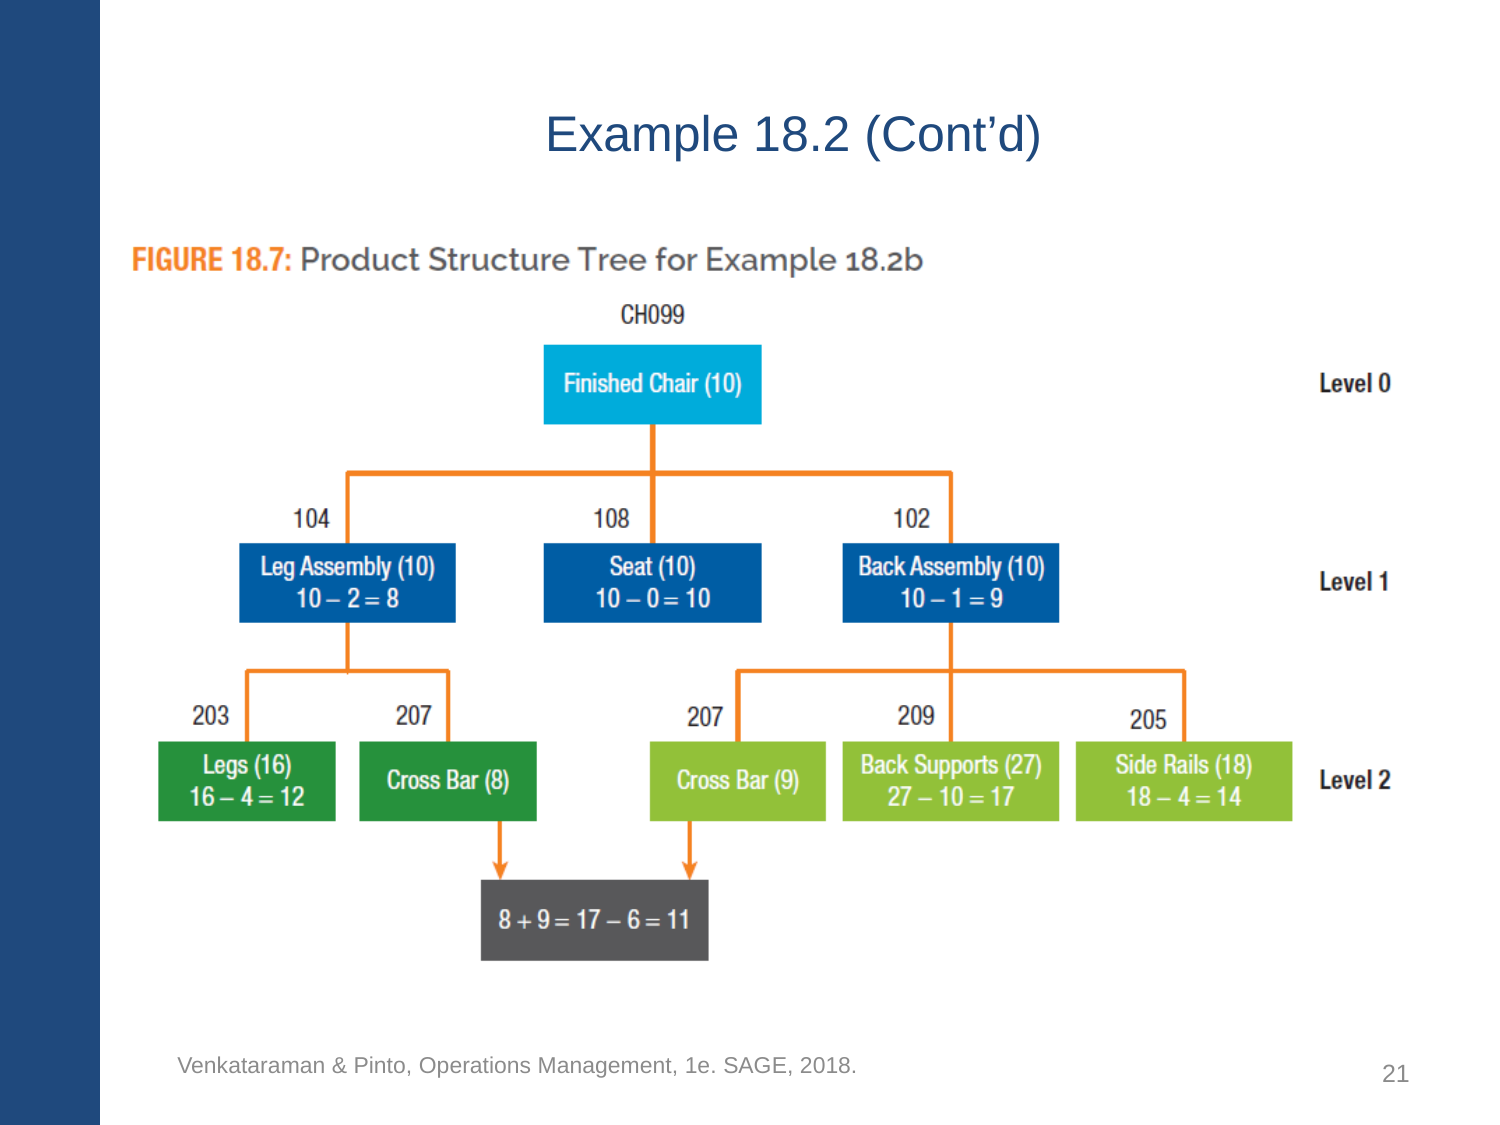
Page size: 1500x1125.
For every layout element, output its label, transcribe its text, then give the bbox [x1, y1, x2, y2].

slide_number 21 [1350, 1042, 1425, 1103]
footer Venkataraman & Pinto, Operations Management, 1e. SAGE, 2018. [162, 1042, 1313, 1103]
title Example 18.2 (Cont’d) [162, 37, 1425, 225]
picture [124, 236, 1464, 983]
